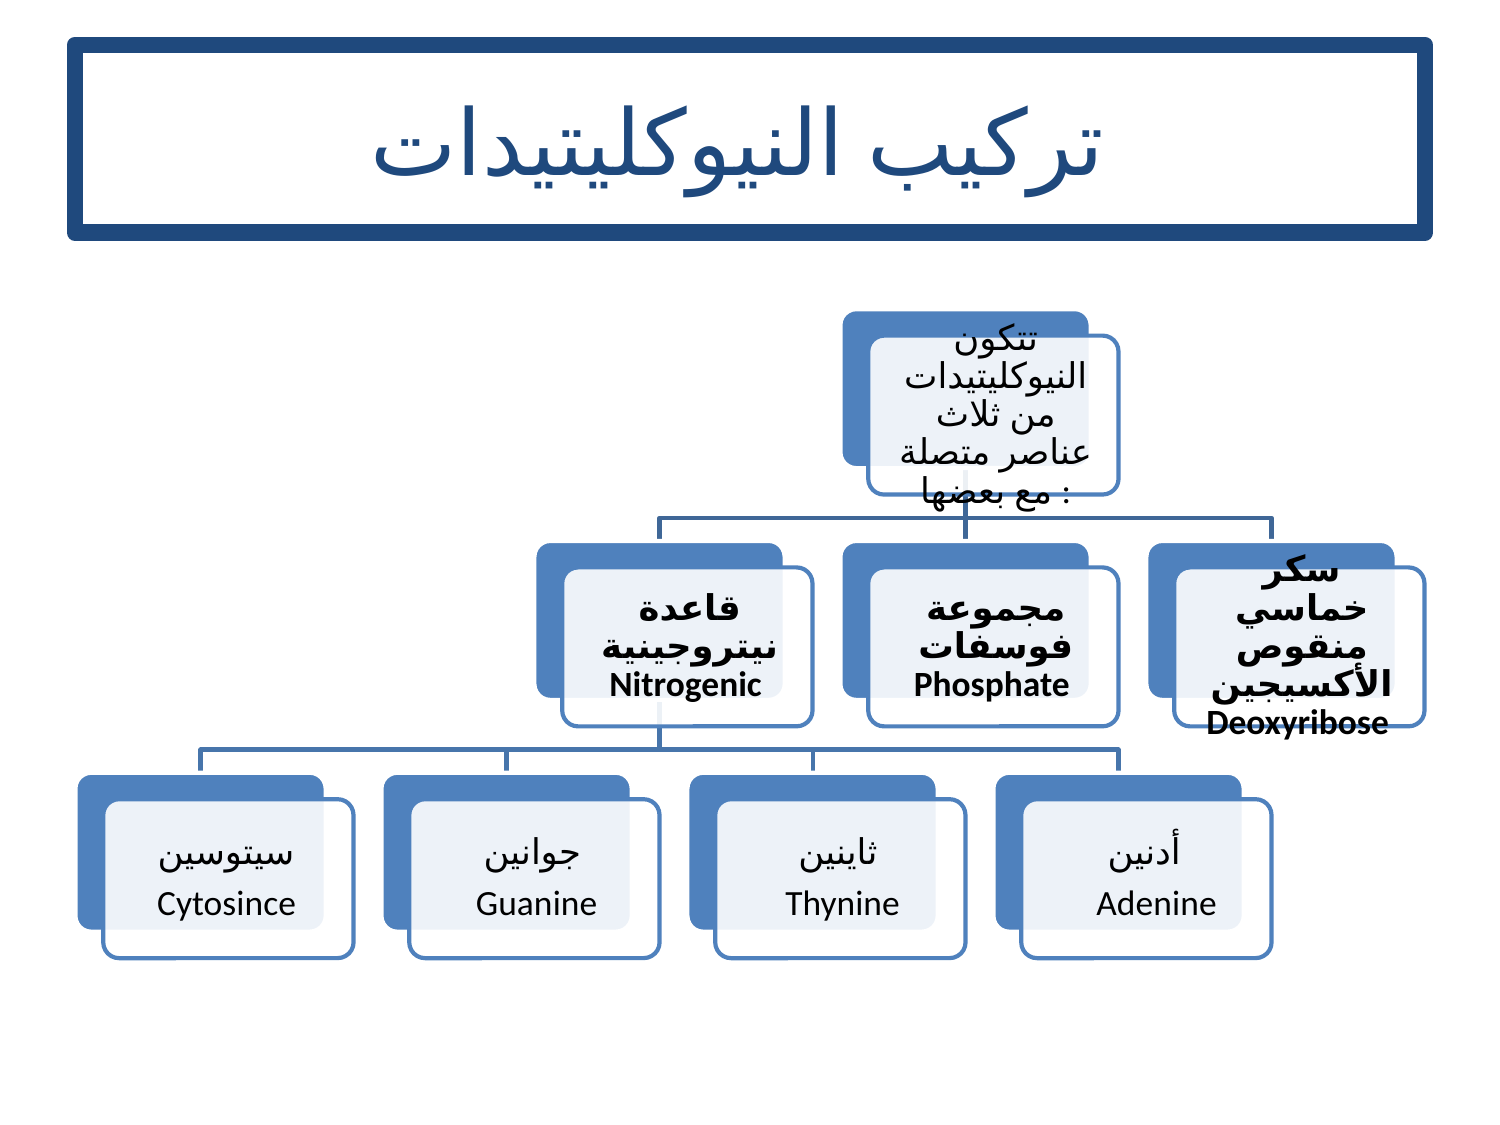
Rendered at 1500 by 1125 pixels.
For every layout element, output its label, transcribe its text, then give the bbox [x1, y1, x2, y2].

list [74, 262, 1426, 1006]
title تركيب النيوكليتيدات [75, 45, 1425, 233]
